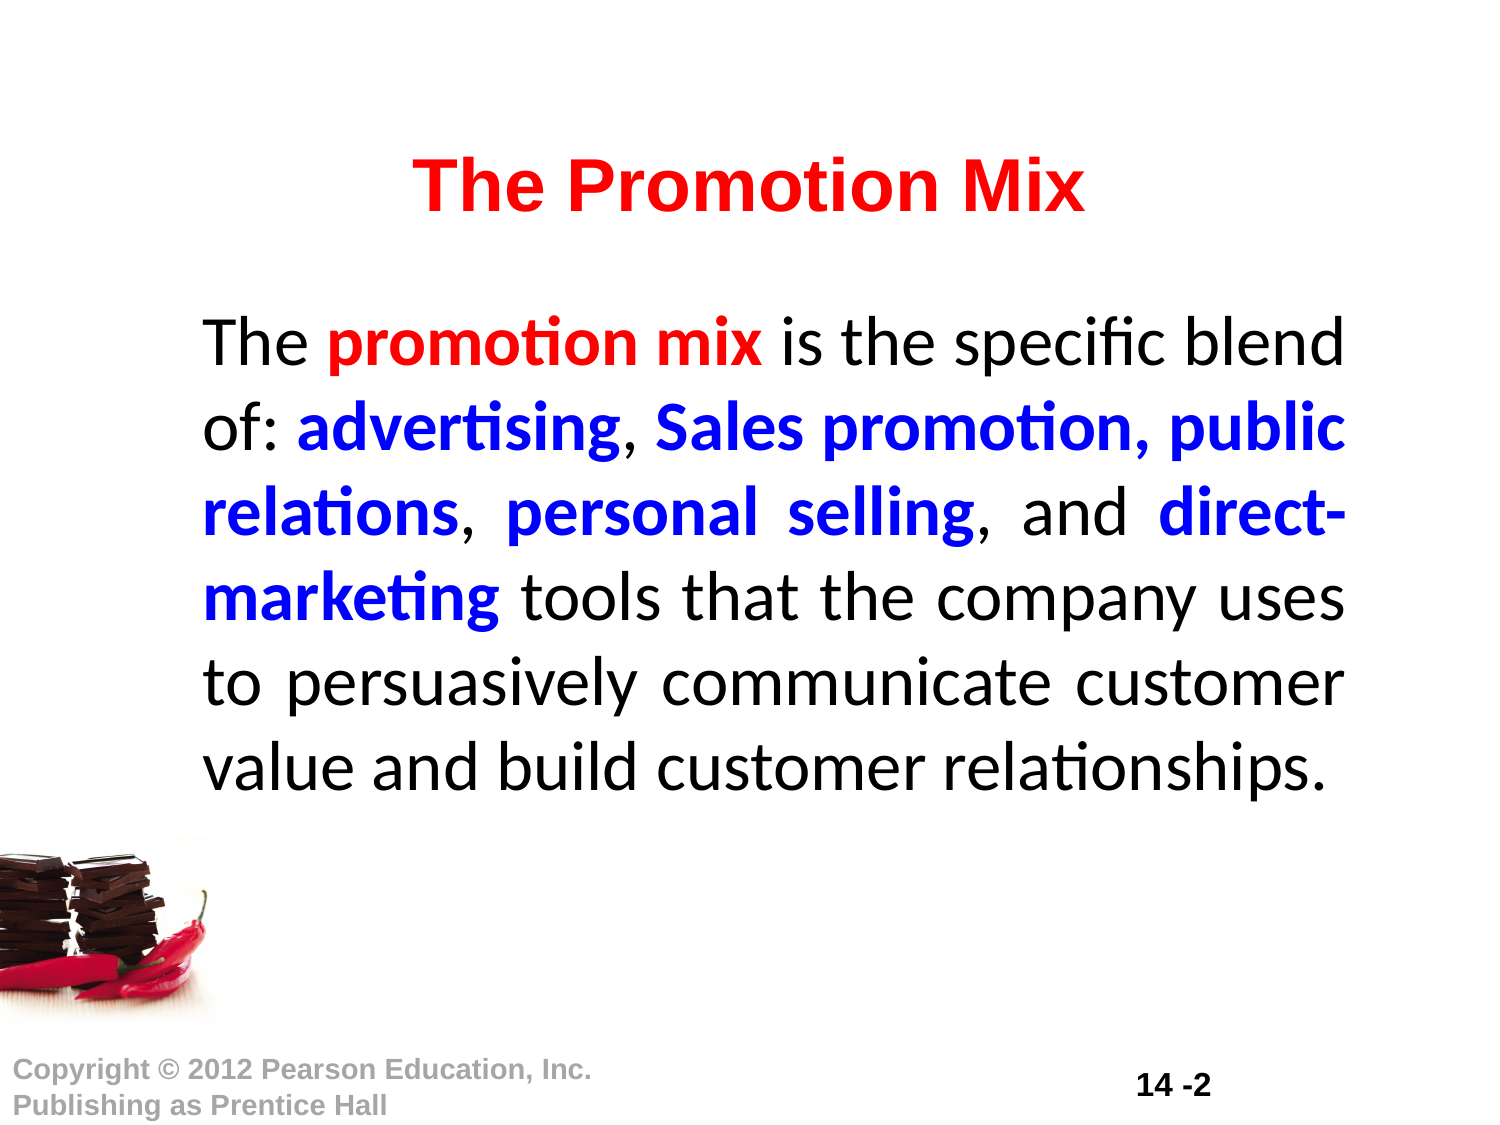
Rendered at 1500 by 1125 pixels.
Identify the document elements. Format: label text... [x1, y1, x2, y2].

picture [0, 837, 226, 1025]
title The Promotion Mix [112, 87, 1388, 276]
list The promotion mix is the specific blend of: advertising, Sales promotion, public relations, personal selling, and direct-marketing tools that the company uses to persuasively communicate customer value and build customer relationships. [187, 287, 1363, 963]
